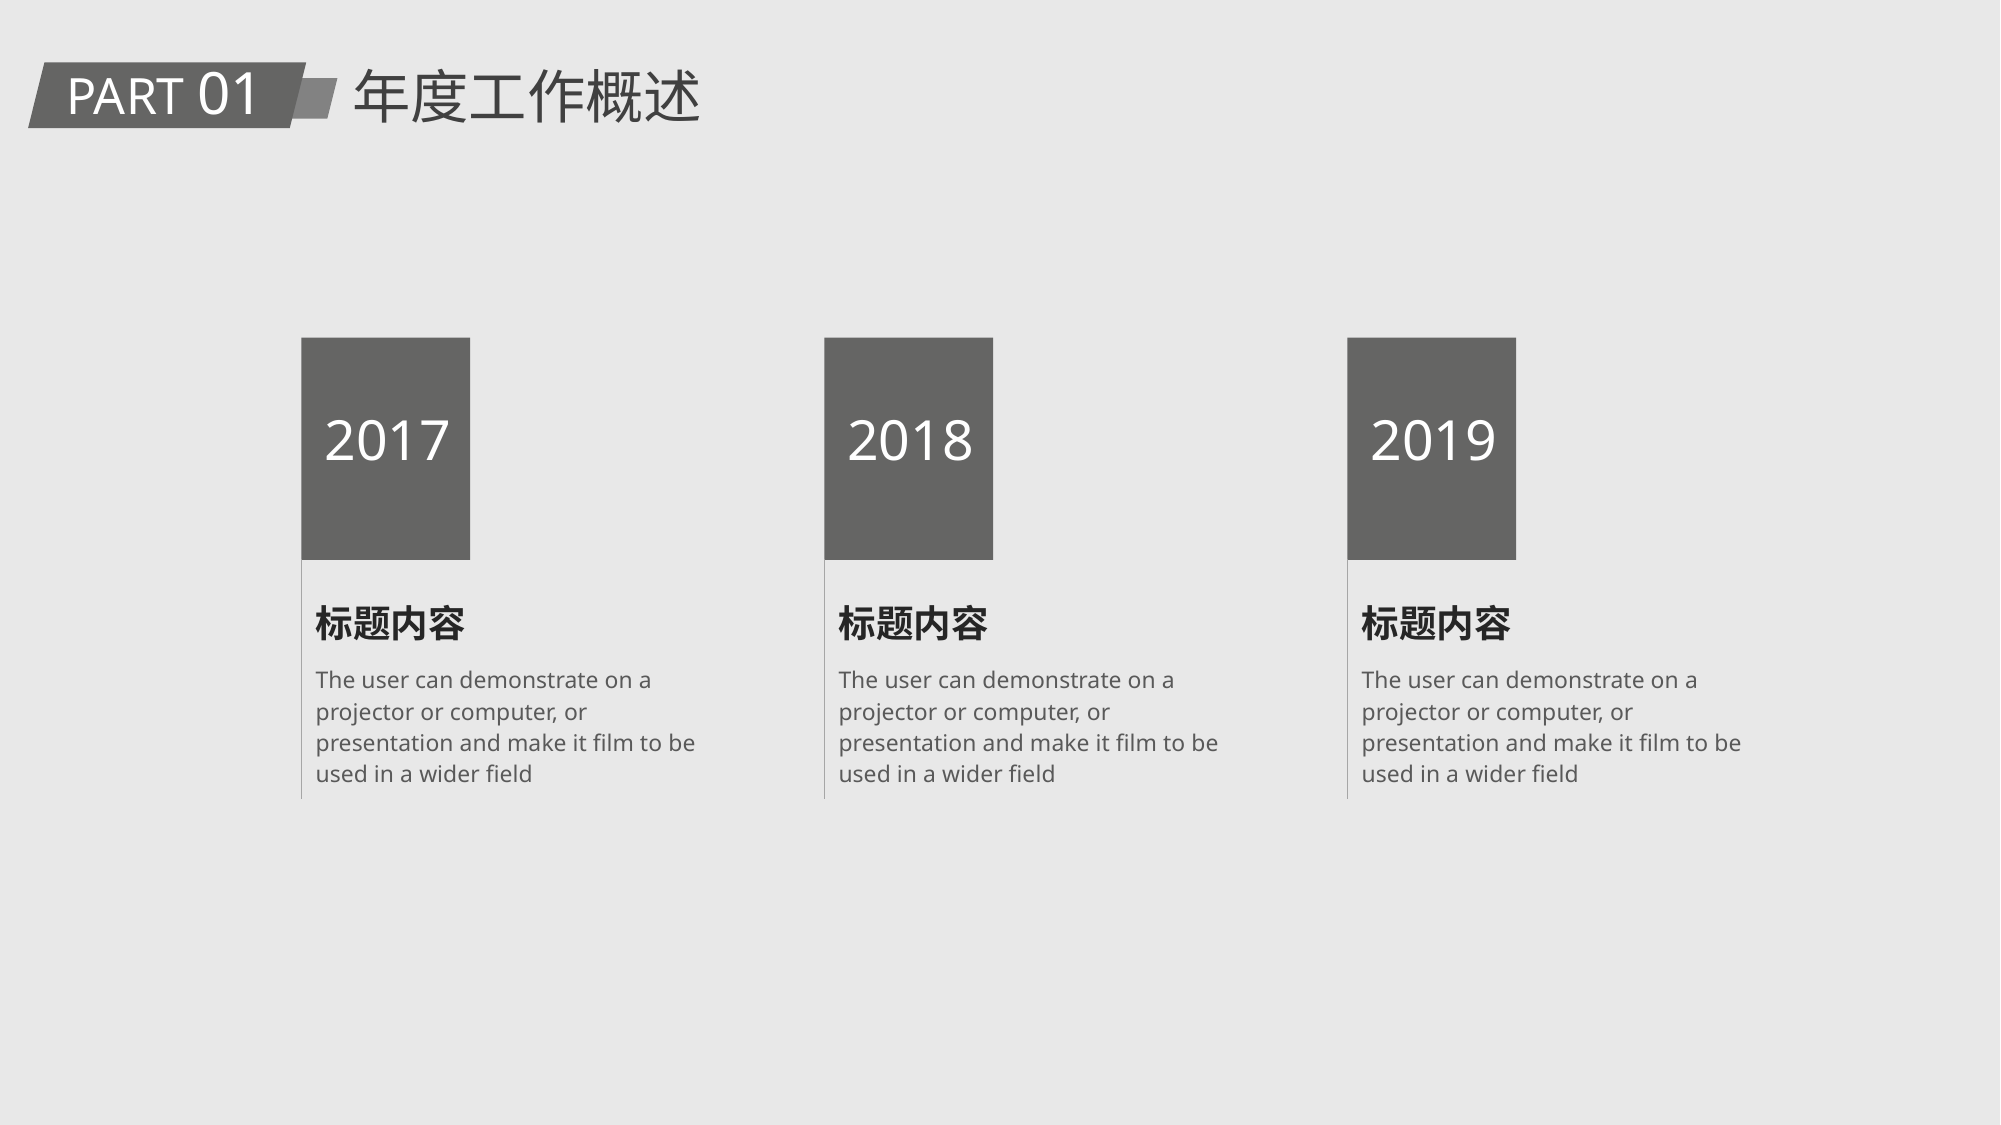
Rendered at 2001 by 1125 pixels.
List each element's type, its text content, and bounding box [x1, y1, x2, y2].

text_box 年度工作概述 [337, 52, 910, 138]
text_box PART 01 [51, 48, 283, 134]
text_box [294, 77, 337, 120]
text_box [1328, 337, 1767, 860]
text_box [283, 61, 308, 130]
text_box [26, 61, 51, 130]
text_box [805, 337, 1244, 860]
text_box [282, 337, 721, 860]
